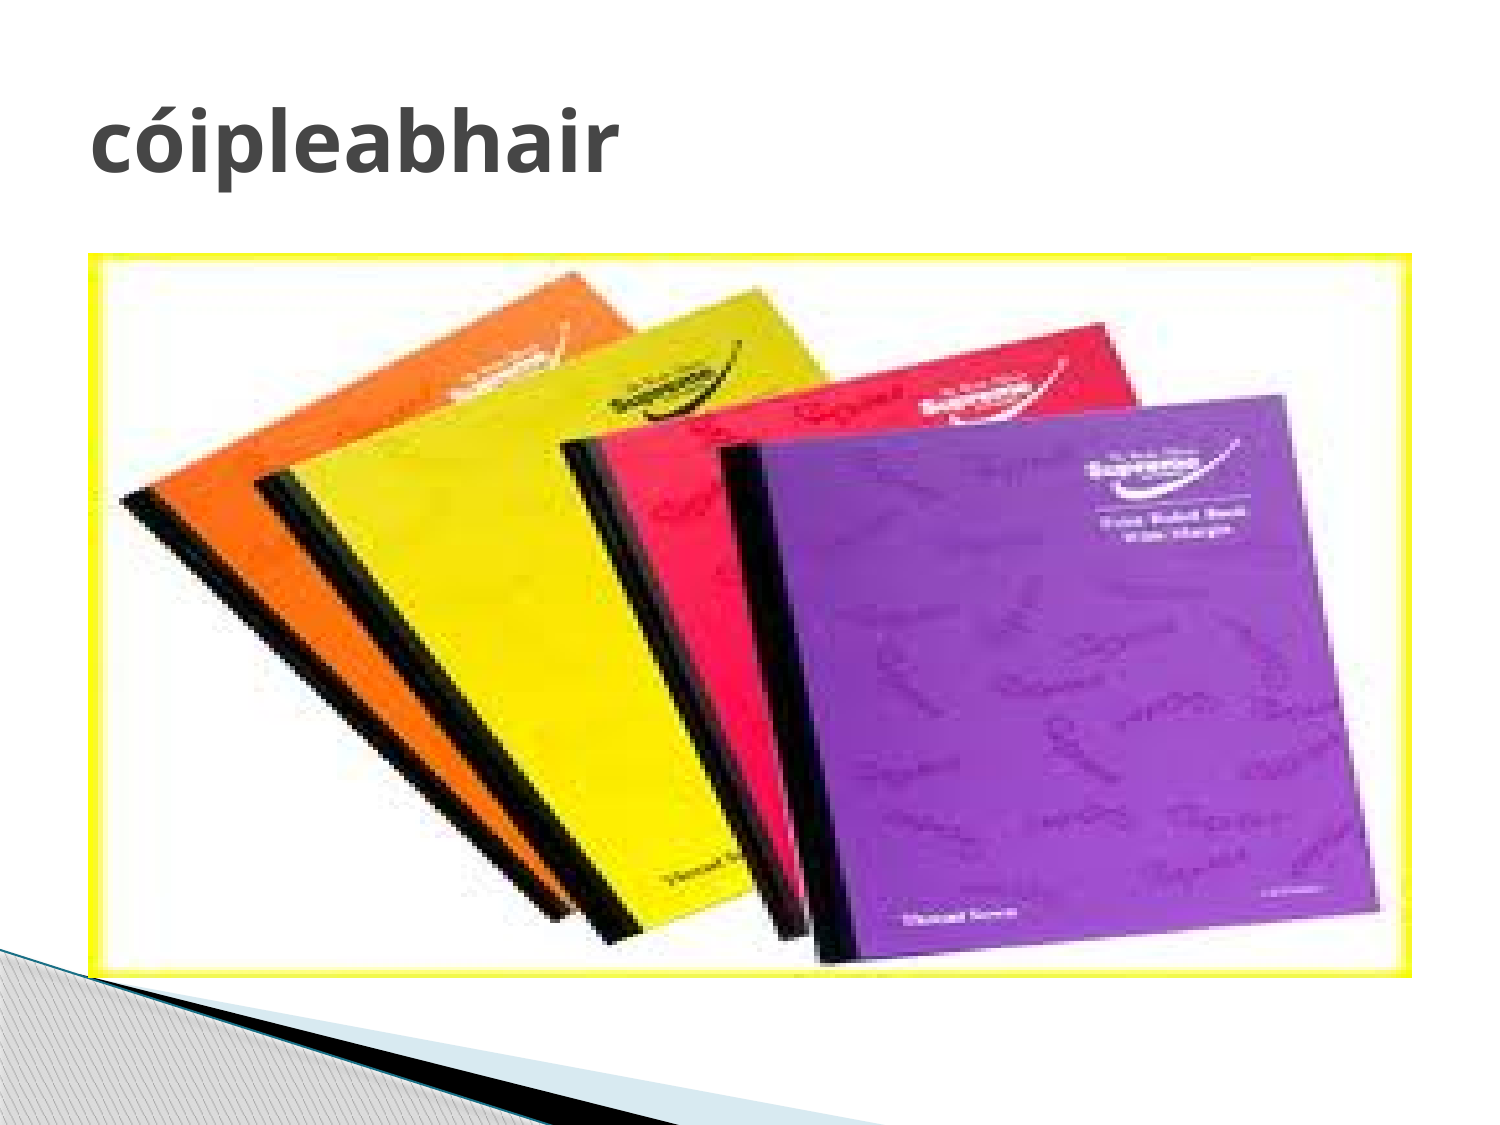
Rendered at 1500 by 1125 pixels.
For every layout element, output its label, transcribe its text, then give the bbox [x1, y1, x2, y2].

title cóipleabhair [75, 45, 1425, 233]
picture [88, 252, 1412, 978]
